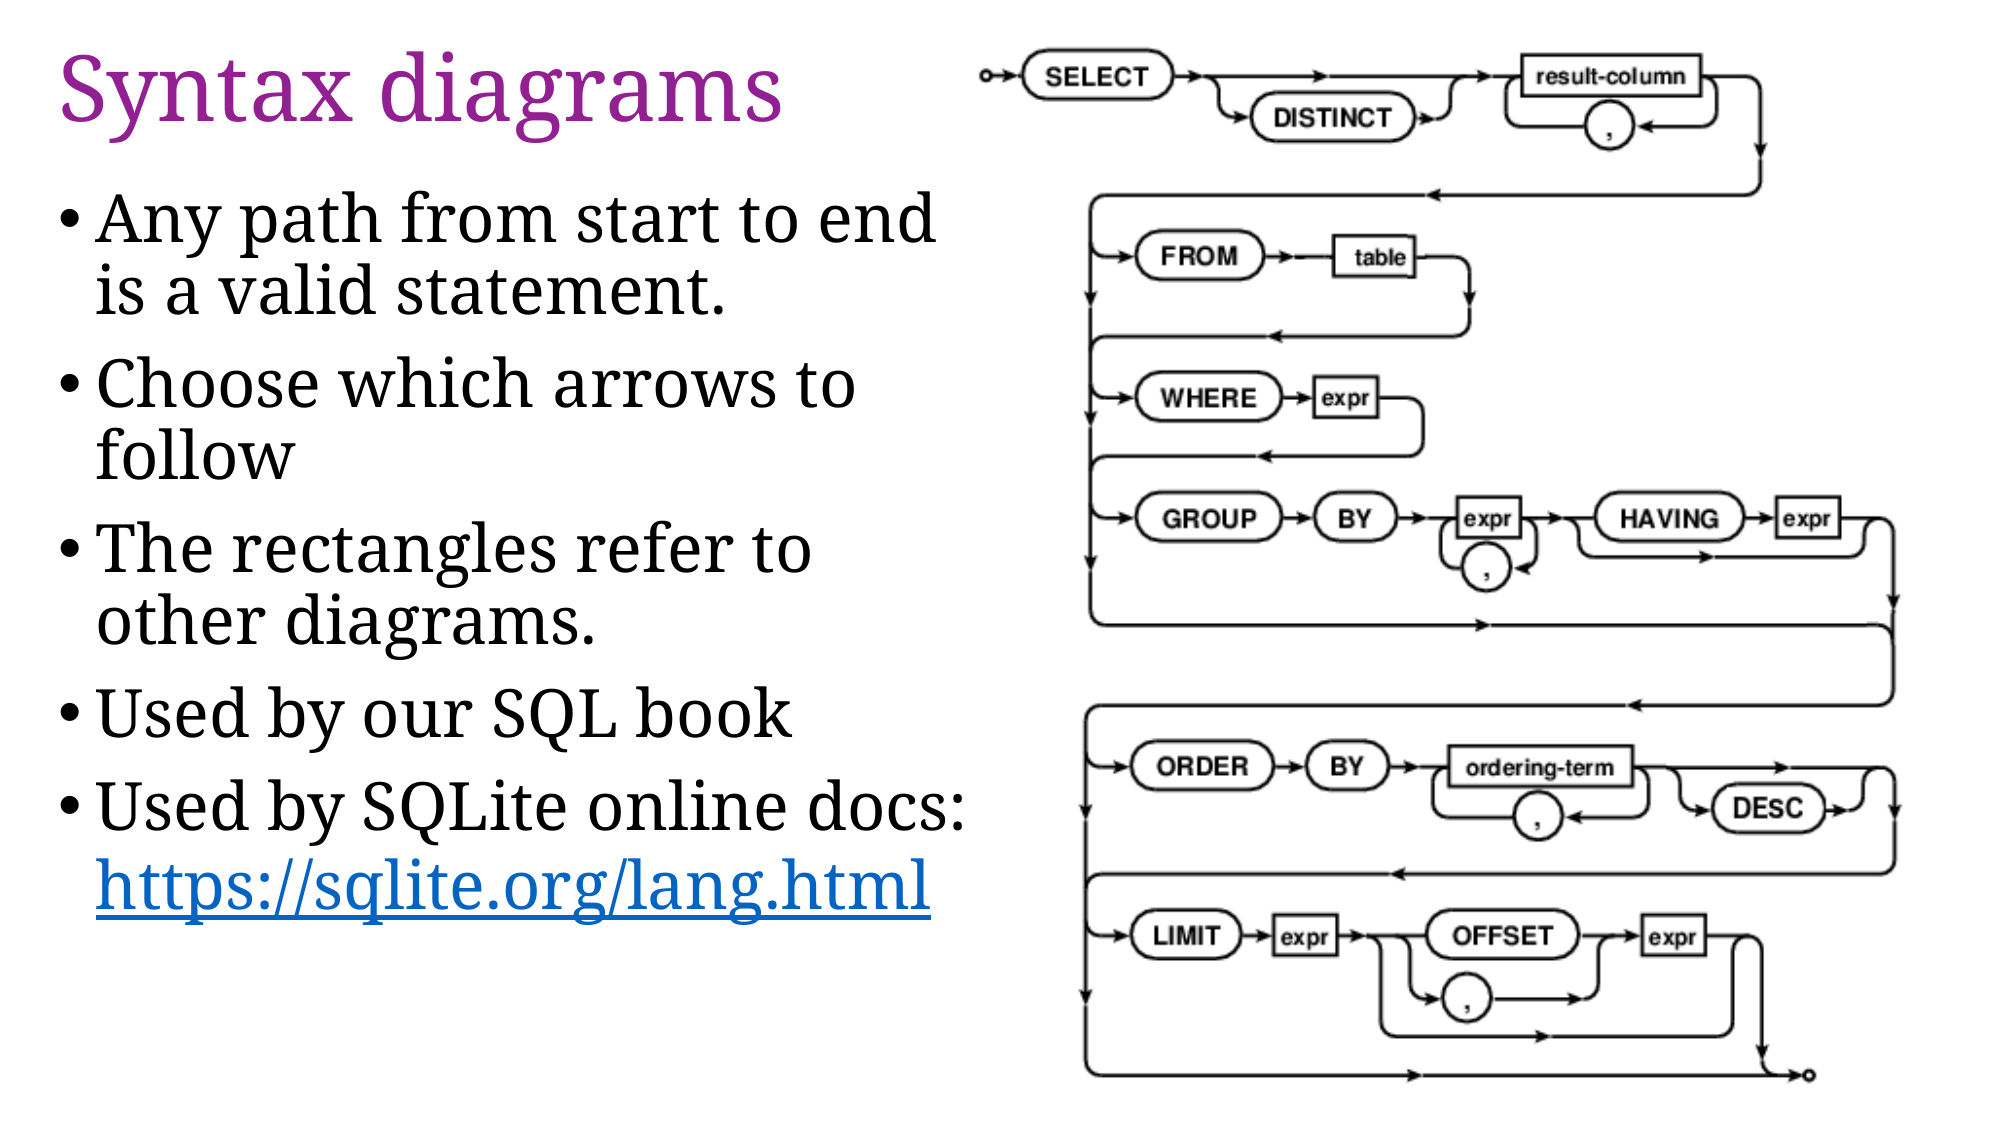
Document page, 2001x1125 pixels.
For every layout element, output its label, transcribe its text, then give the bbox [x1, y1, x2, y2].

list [968, 28, 1912, 1105]
title Syntax diagrams [43, 25, 1953, 158]
list Any path from start to end is a valid statement. Choose which arrows to follow The rectangles refer to other diagrams. Used by our SQL book Used by SQLite online docs: https://sqlite.org/lang.html [43, 177, 968, 1101]
